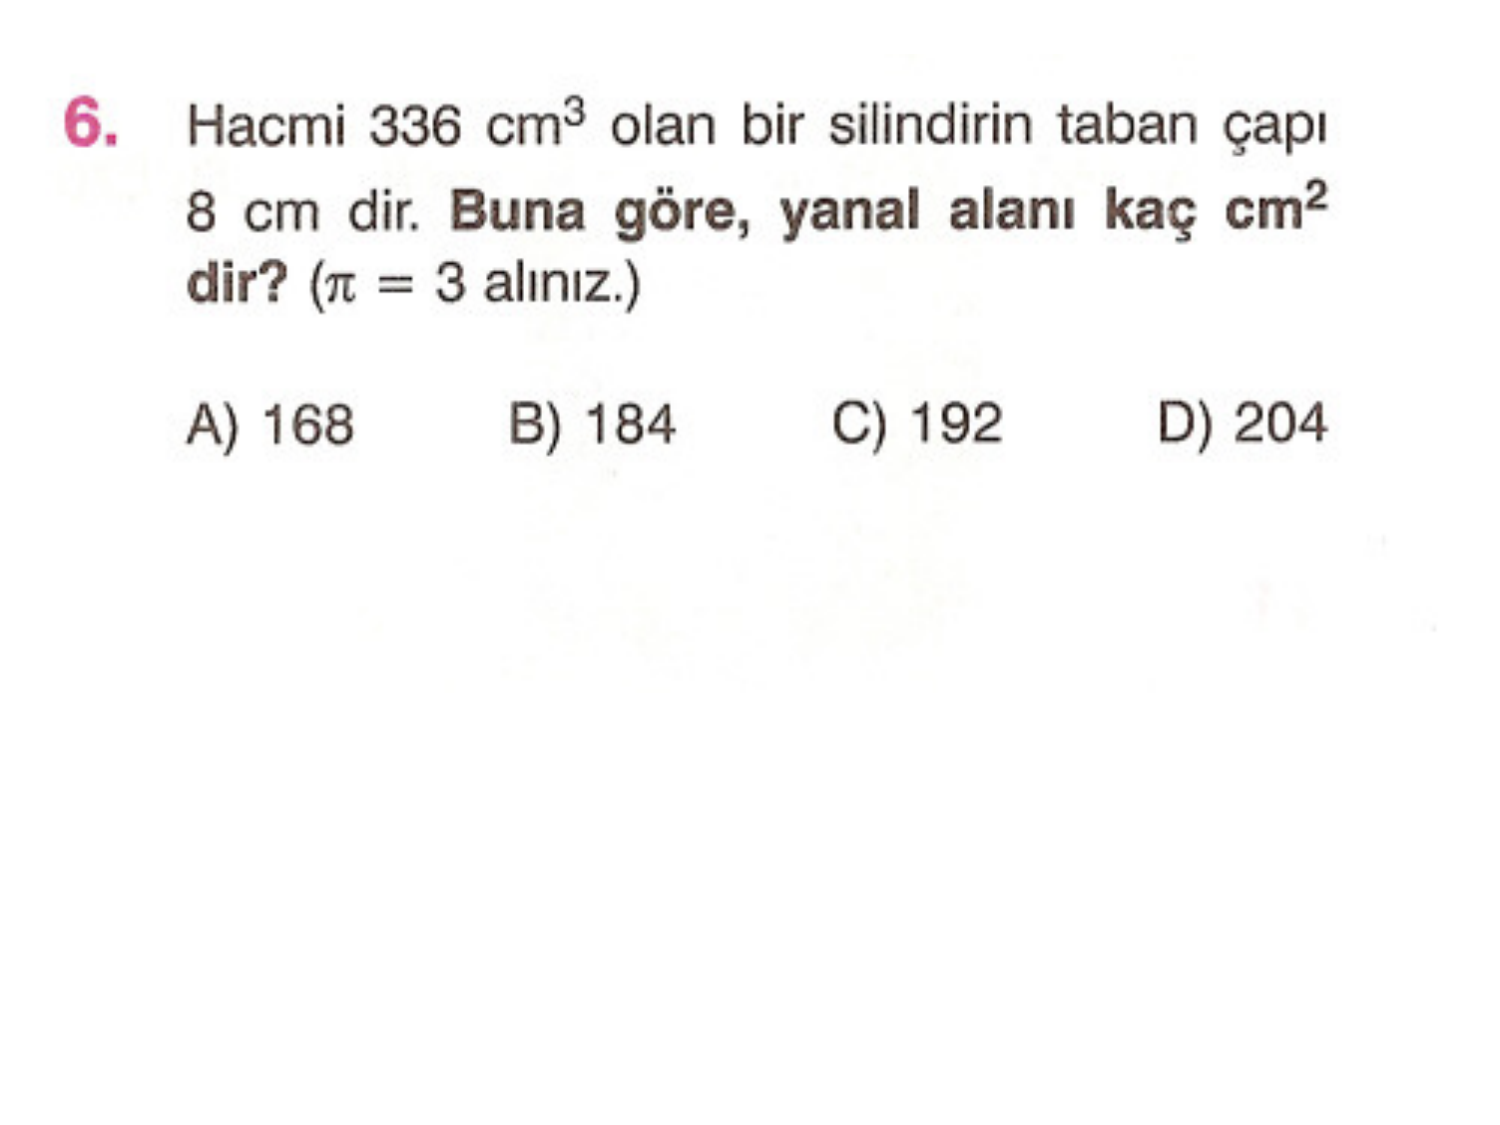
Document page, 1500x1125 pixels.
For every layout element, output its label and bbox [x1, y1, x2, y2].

picture [0, 54, 1500, 693]
